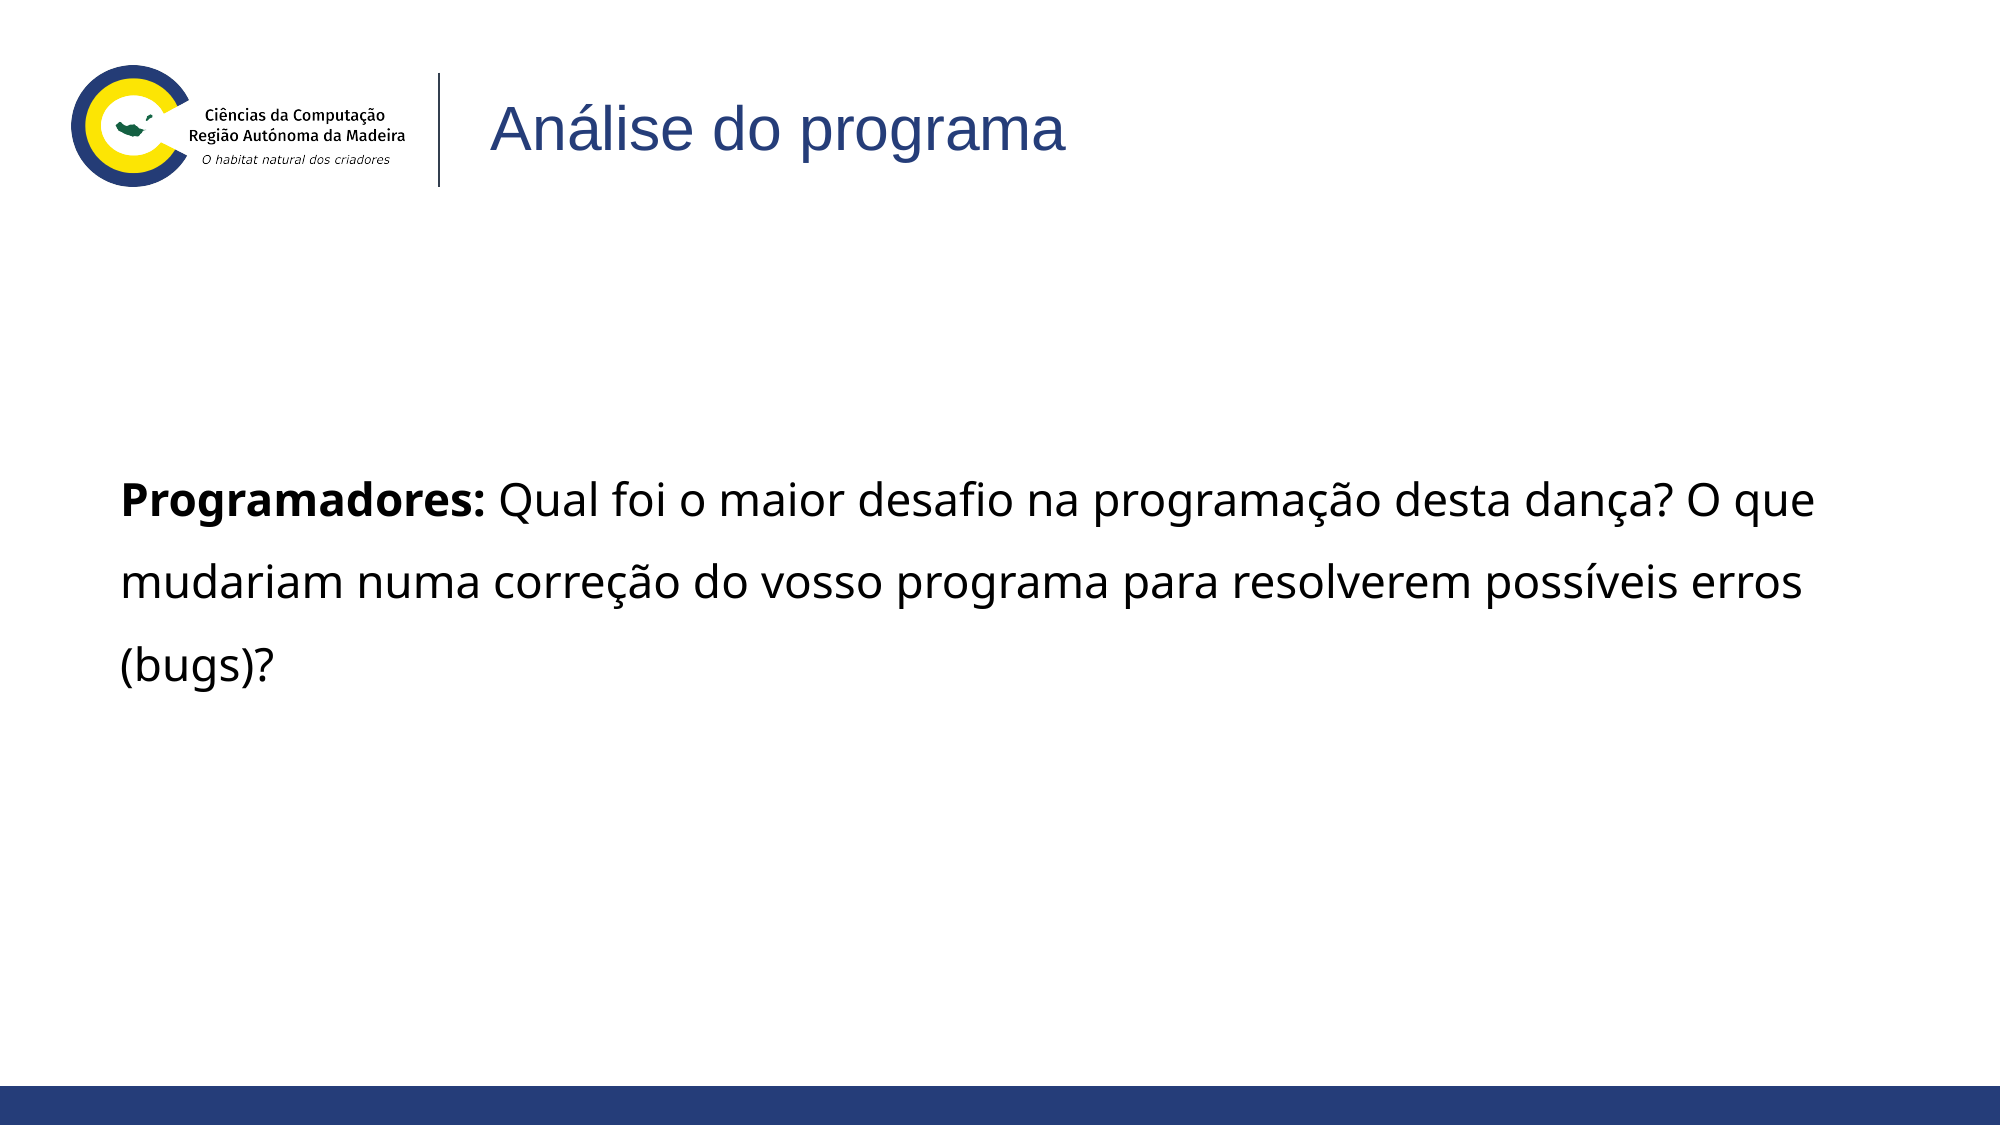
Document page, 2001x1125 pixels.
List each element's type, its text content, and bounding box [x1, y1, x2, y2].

text_box Análise do programa [475, 80, 1083, 171]
text_box [0, 1085, 2000, 1125]
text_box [71, 65, 440, 188]
text_box Programadores: Qual foi o maior desafio na programação desta dança? O que mudariam numa correção do vosso programa para resolverem possíveis erros (bugs)? [105, 435, 1895, 698]
